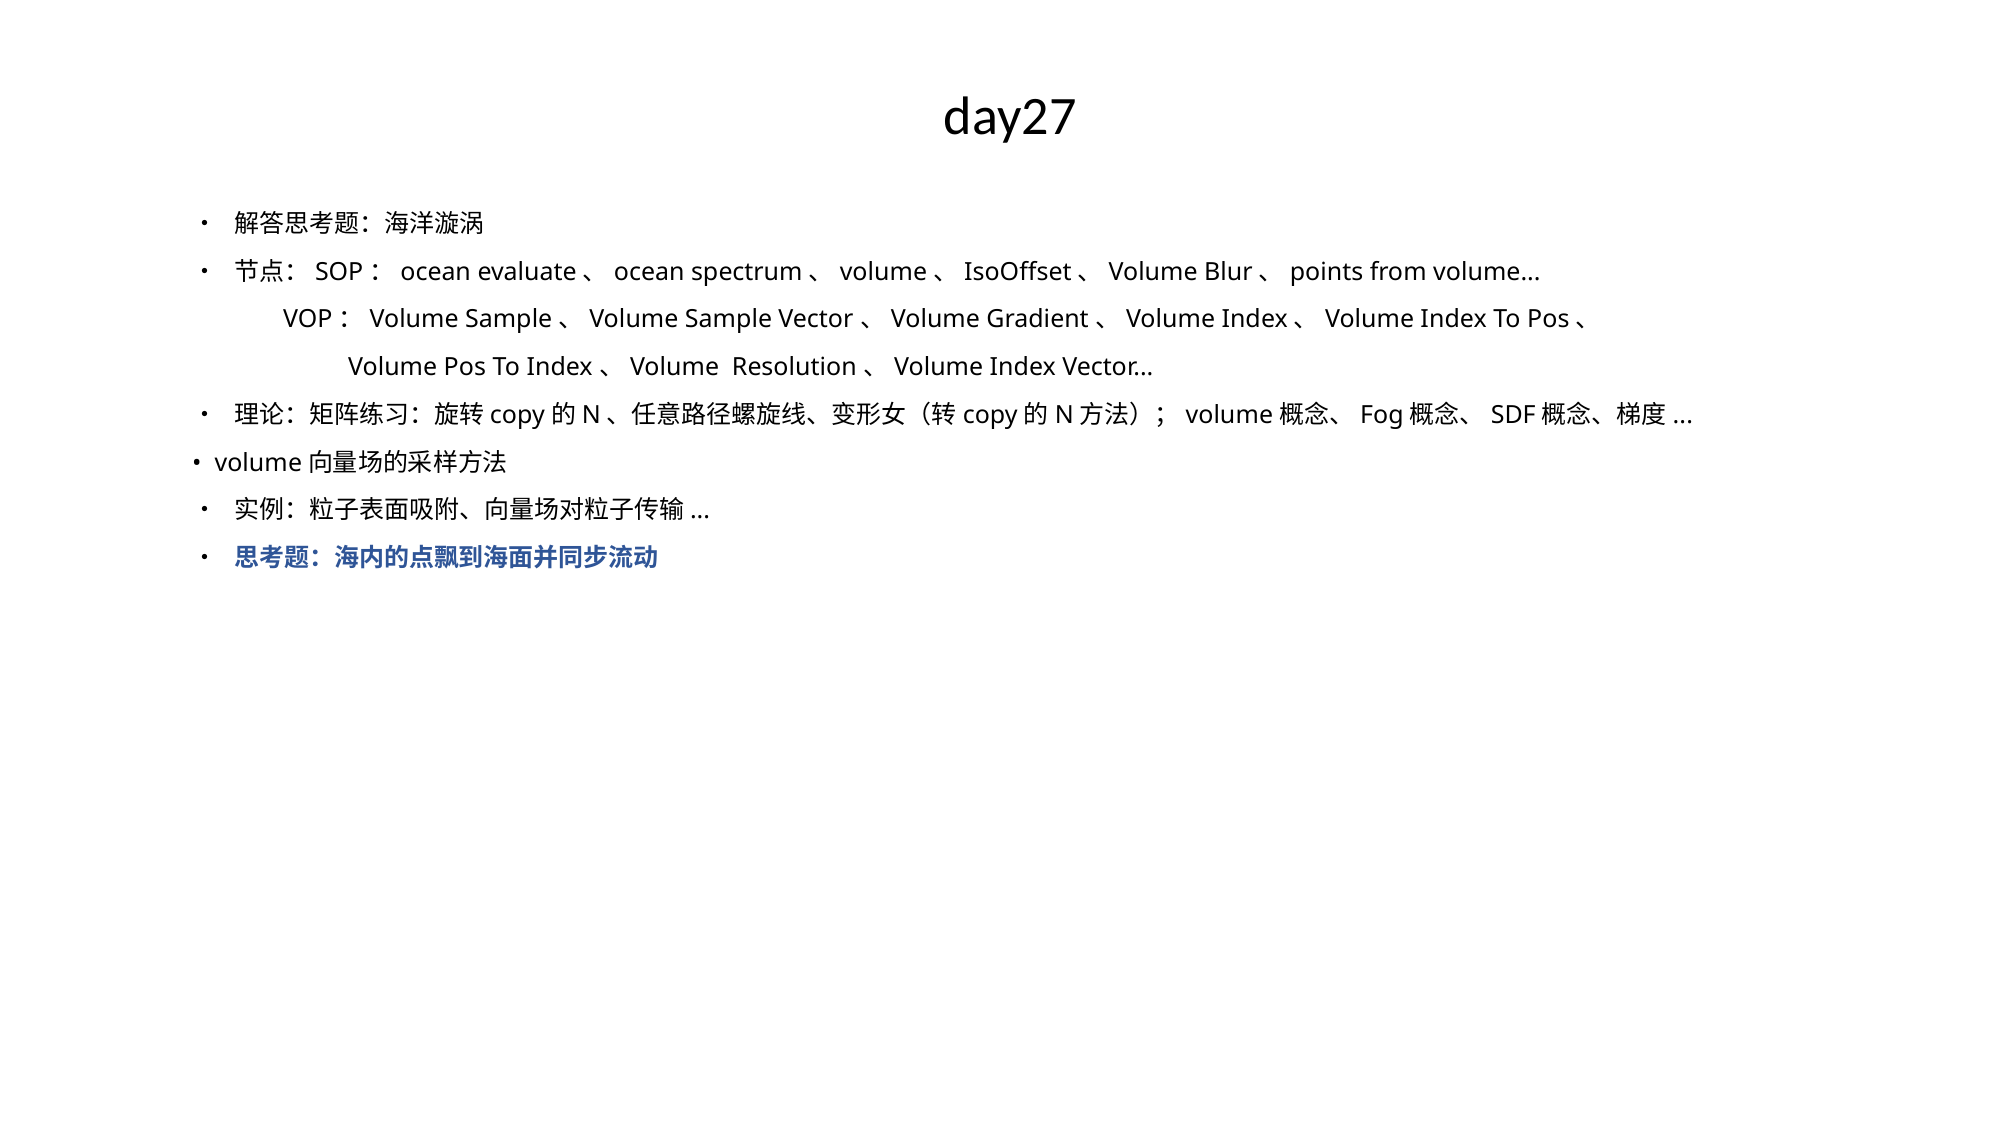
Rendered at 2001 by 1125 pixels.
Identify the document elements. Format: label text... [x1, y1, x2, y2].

title day27 [711, 41, 1309, 154]
subtitle • 解答思考题：海洋漩涡 • 节点：SOP：ocean evaluate、ocean spectrum、volume、IsoOffset、Volume Blur、points from volume... VOP：Volume Sample、Volume Sample Vector、Volume Gradient、Volume Index、Volume Index To Pos、 Volume Pos To Index、Volume Resolution、Volume Index Vector... • 理论：矩阵练习：旋转copy的N、任意路径螺旋线、变形女（转copy的N方法）；volume概念、Fog概念、SDF概念、梯度... • volume向量场的采样方法 • 实例：粒子表面吸附、向量场对粒子传输... • 思考题：海内的点飘到海面并同步流动 [176, 203, 1815, 903]
